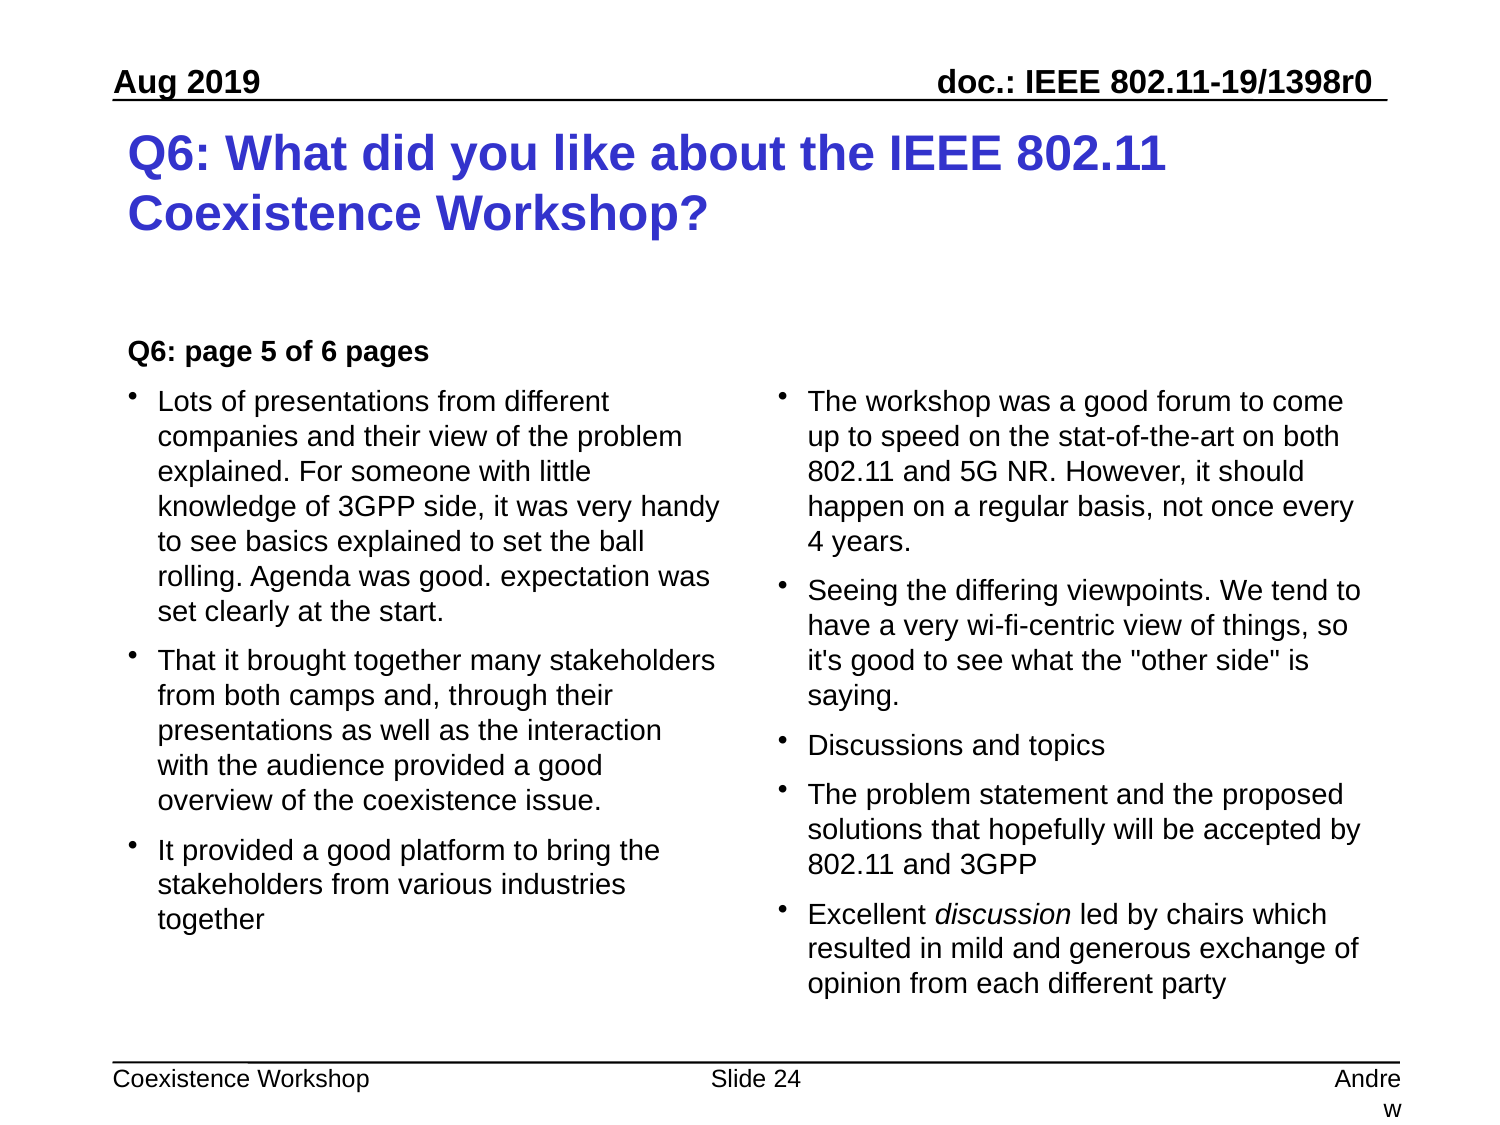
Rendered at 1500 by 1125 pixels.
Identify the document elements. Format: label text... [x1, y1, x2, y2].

list Q6: page 5 of 6 pages Lots of presentations from different companies and their view of the problem explained. For someone with little knowledge of 3GPP side, it was very handy to see basics explained to set the ball rolling. Agenda was good. expectation was set clearly at the start. That it brought together many stakeholders from both camps and, through their presentations as well as the interaction with the audience provided a good overview of the coexistence issue. It provided a good platform to bring the stakeholders from various industries together [112, 324, 738, 1000]
slide_number Slide 24 [709, 1061, 803, 1093]
footer Andrew Myles, Cisco [1320, 1061, 1402, 1093]
title Q6: What did you like about the IEEE 802.11 Coexistence Workshop? [112, 112, 1388, 288]
list The workshop was a good forum to come up to speed on the stat-of-the-art on both 802.11 and 5G NR. However, it should happen on a regular basis, not once every 4 years. Seeing the differing viewpoints. We tend to have a very wi-fi-centric view of things, so it's good to see what the "other side" is saying. Discussions and topics The problem statement and the proposed solutions that hopefully will be accepted by 802.11 and 3GPP Excellent discussion led by chairs which resulted in mild and generous exchange of opinion from each different party [762, 324, 1388, 1000]
